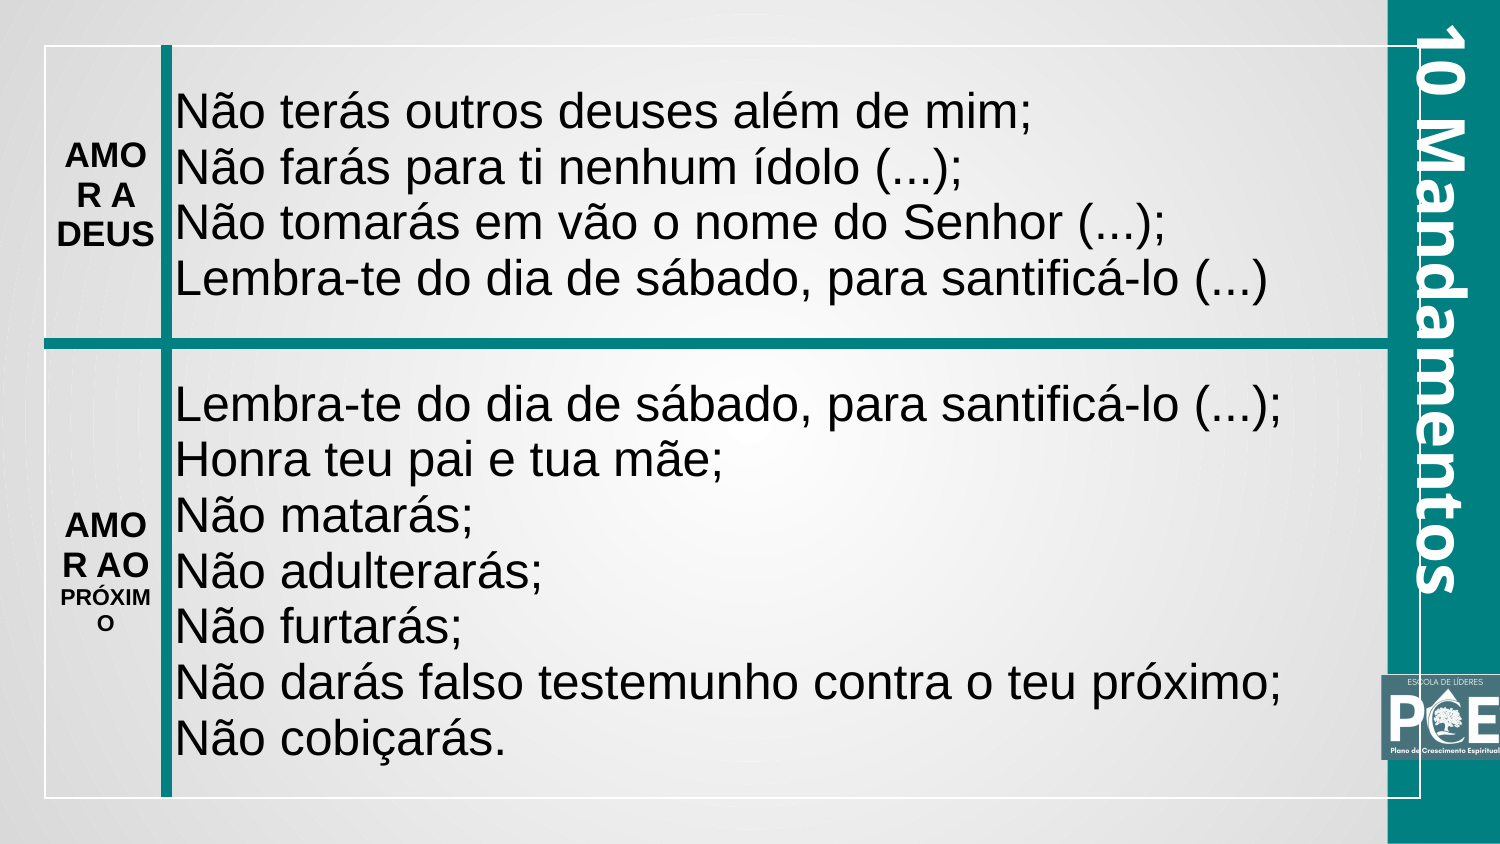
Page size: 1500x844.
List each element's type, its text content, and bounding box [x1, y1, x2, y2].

picture [1421, 674, 1500, 760]
text_box 10 Mandamentos [1397, 13, 1492, 605]
table_header Não terás outros deuses além de mim; Não farás para ti nenhum ídolo (...); Não tomarás em vão o nome do Senhor (...); Lembra-te do dia de sábado, para santificá-lo (...) [172, 47, 1419, 338]
table_header AMOR A DEUS [46, 47, 161, 338]
table_cell Lembra-te do dia de sábado, para santificá-lo (...); Honra teu pai e tua mãe; Não matarás; Não adulterarás; Não furtarás; Não darás falso testemunho contra o teu próximo; Não cobiçarás. [172, 349, 1419, 797]
table_cell AMOR AO PRÓXIMO [46, 349, 161, 797]
